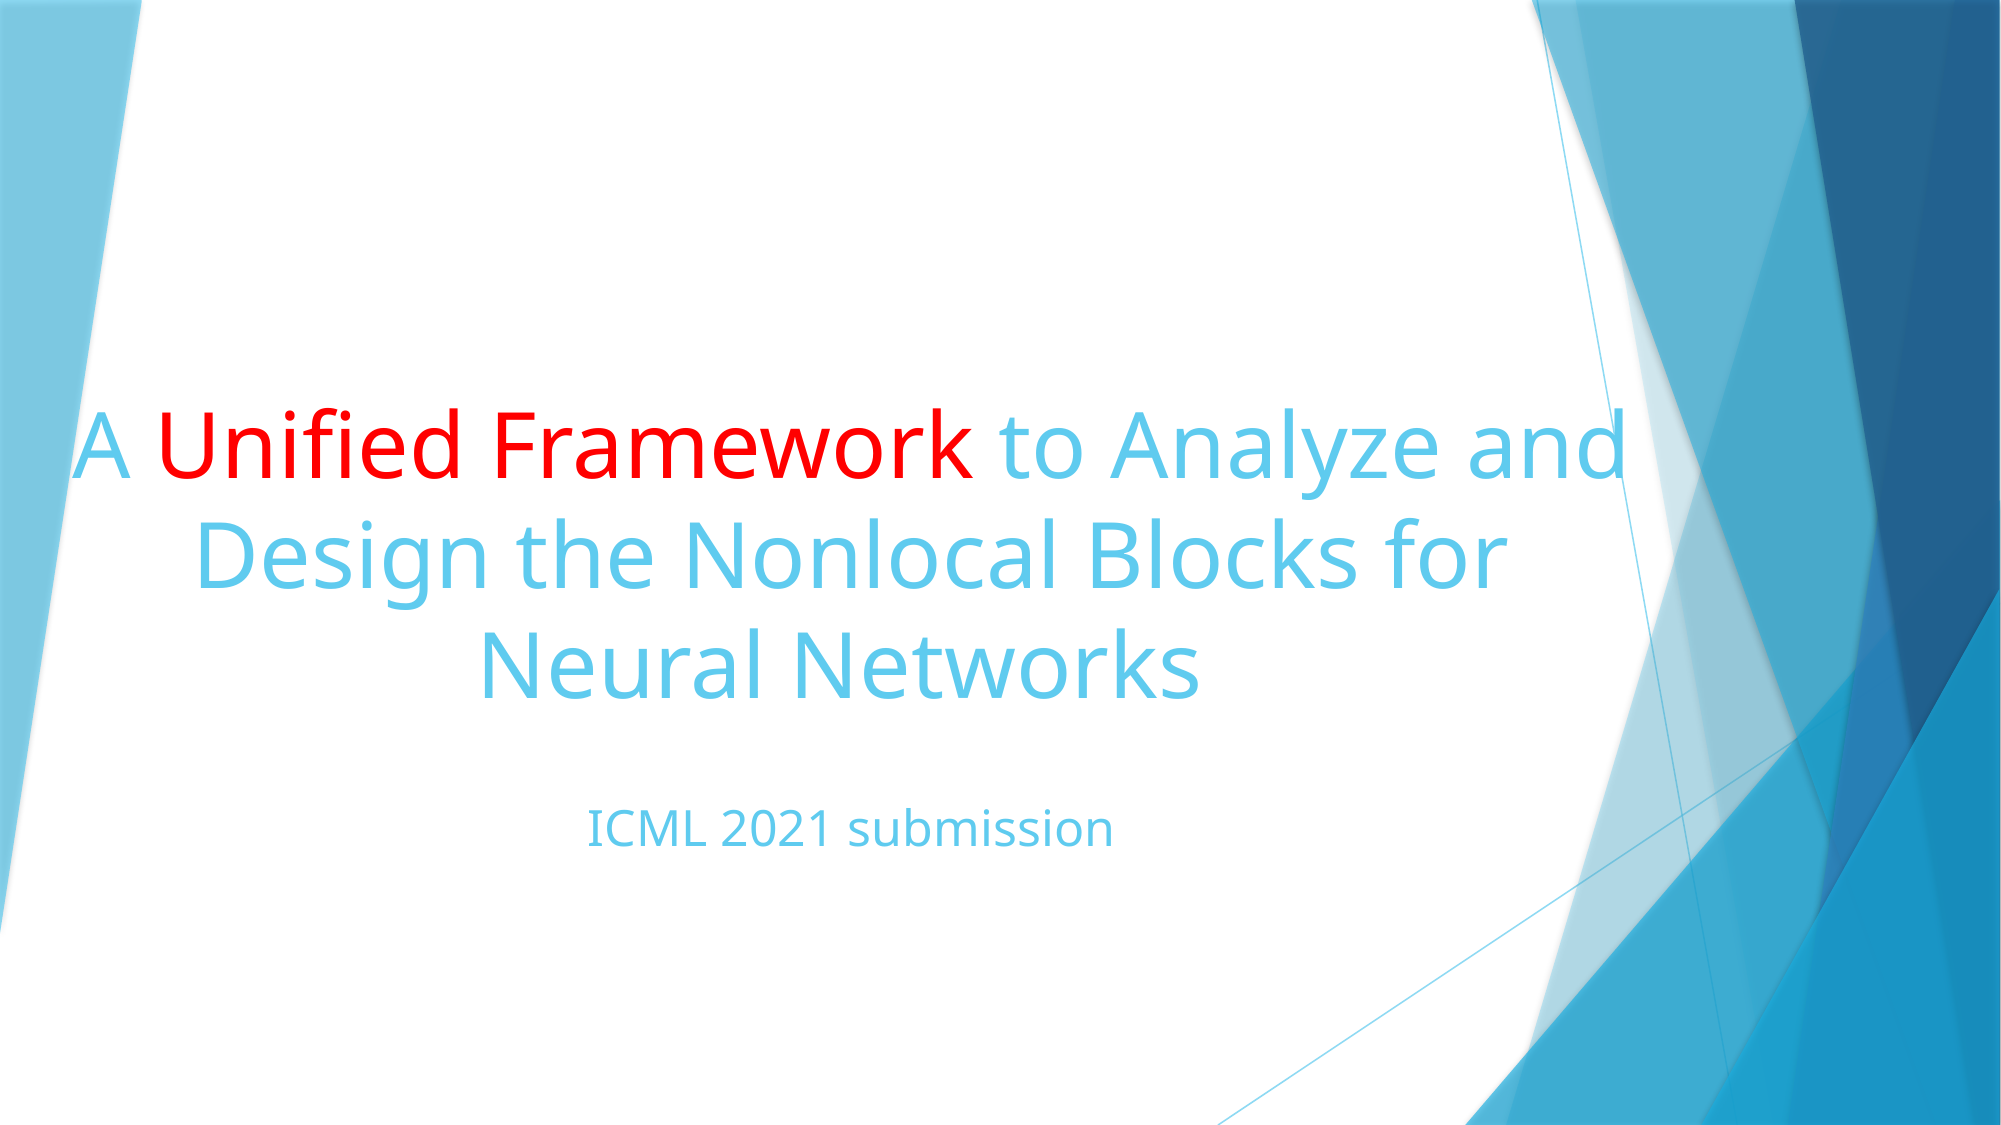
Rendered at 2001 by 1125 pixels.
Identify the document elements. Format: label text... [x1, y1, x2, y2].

title A Unified Framework to Analyze and Design the Nonlocal Blocks for Neural Networks [25, 291, 1679, 725]
text_box ICML 2021 submission [573, 789, 1131, 865]
